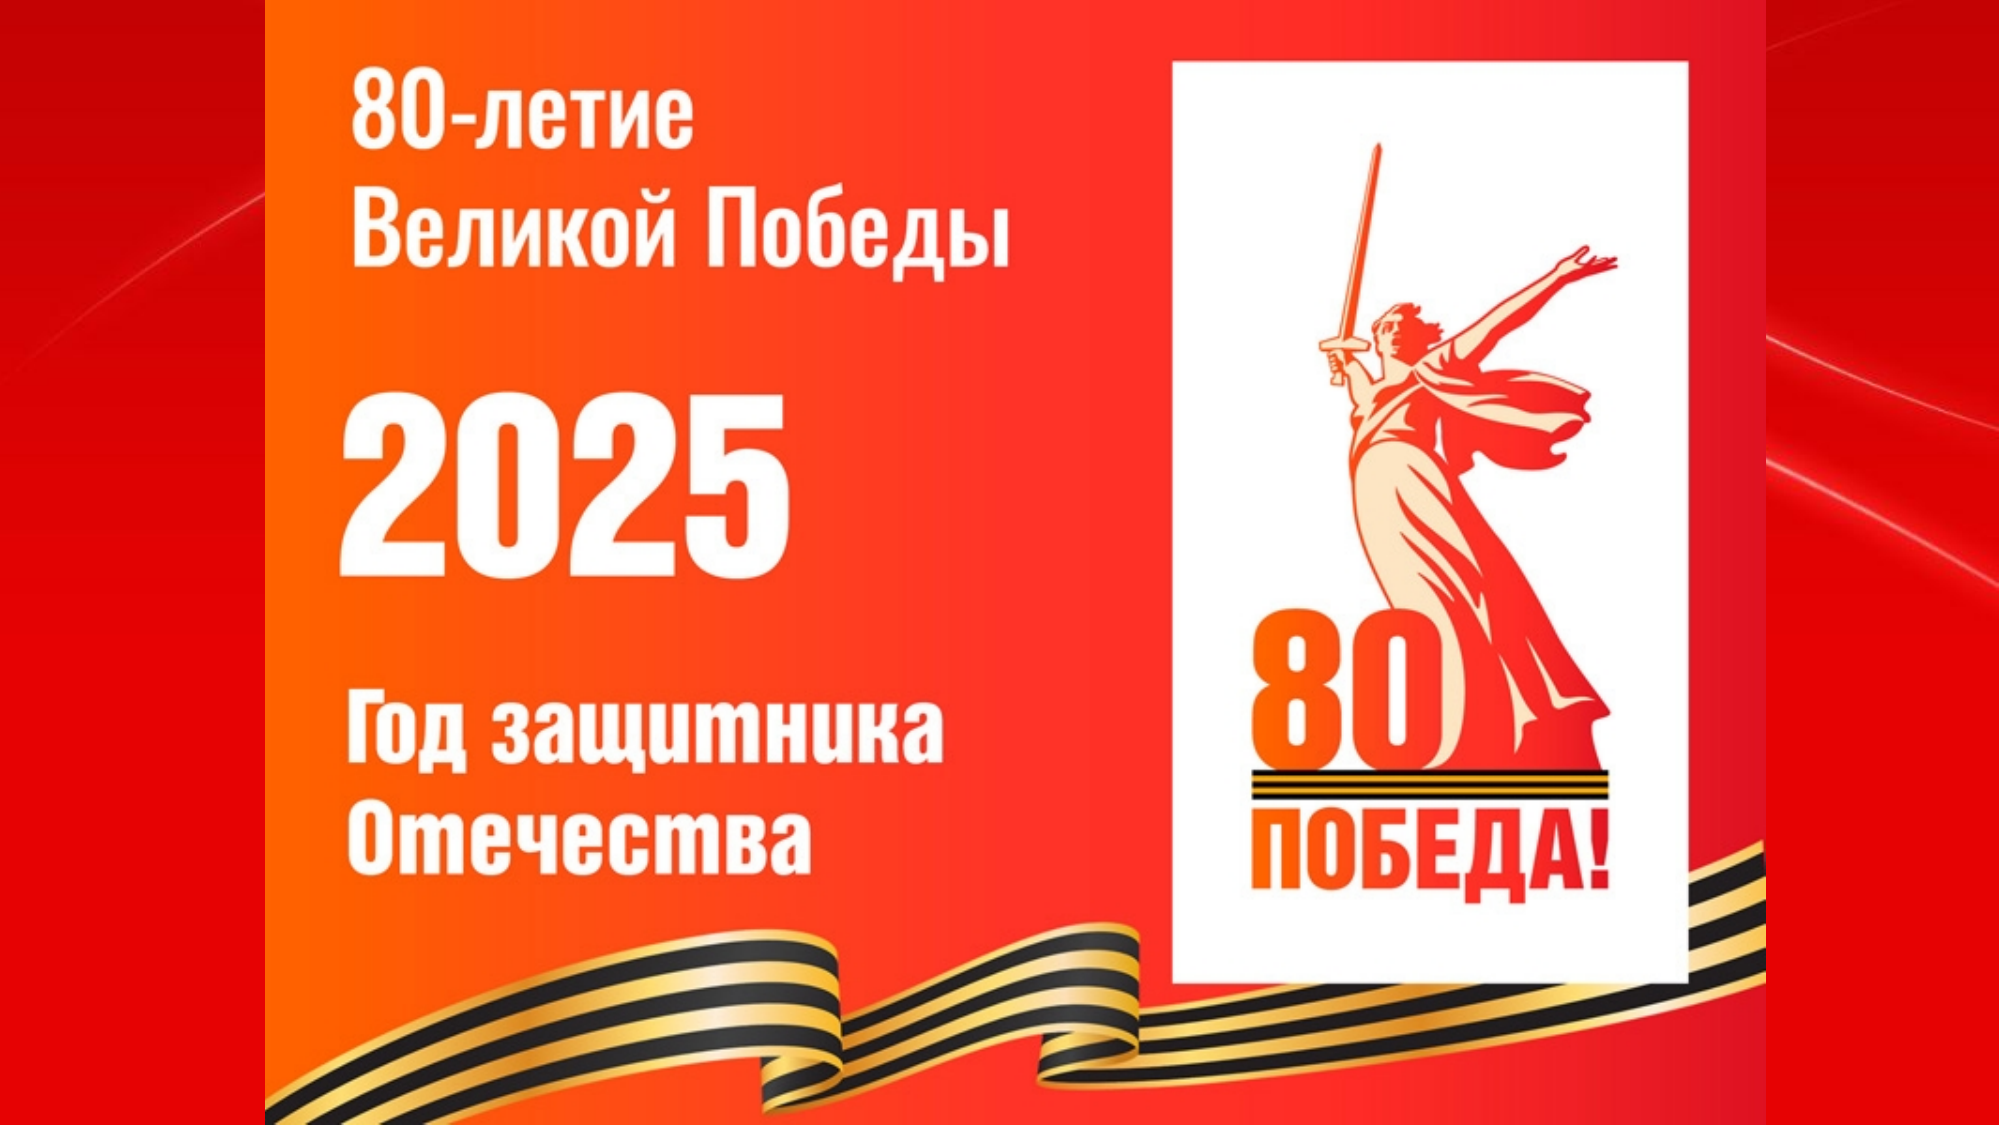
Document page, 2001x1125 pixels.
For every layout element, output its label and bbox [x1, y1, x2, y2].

list [1766, 0, 1999, 1125]
list [0, 0, 265, 1125]
picture [265, 0, 1766, 1125]
